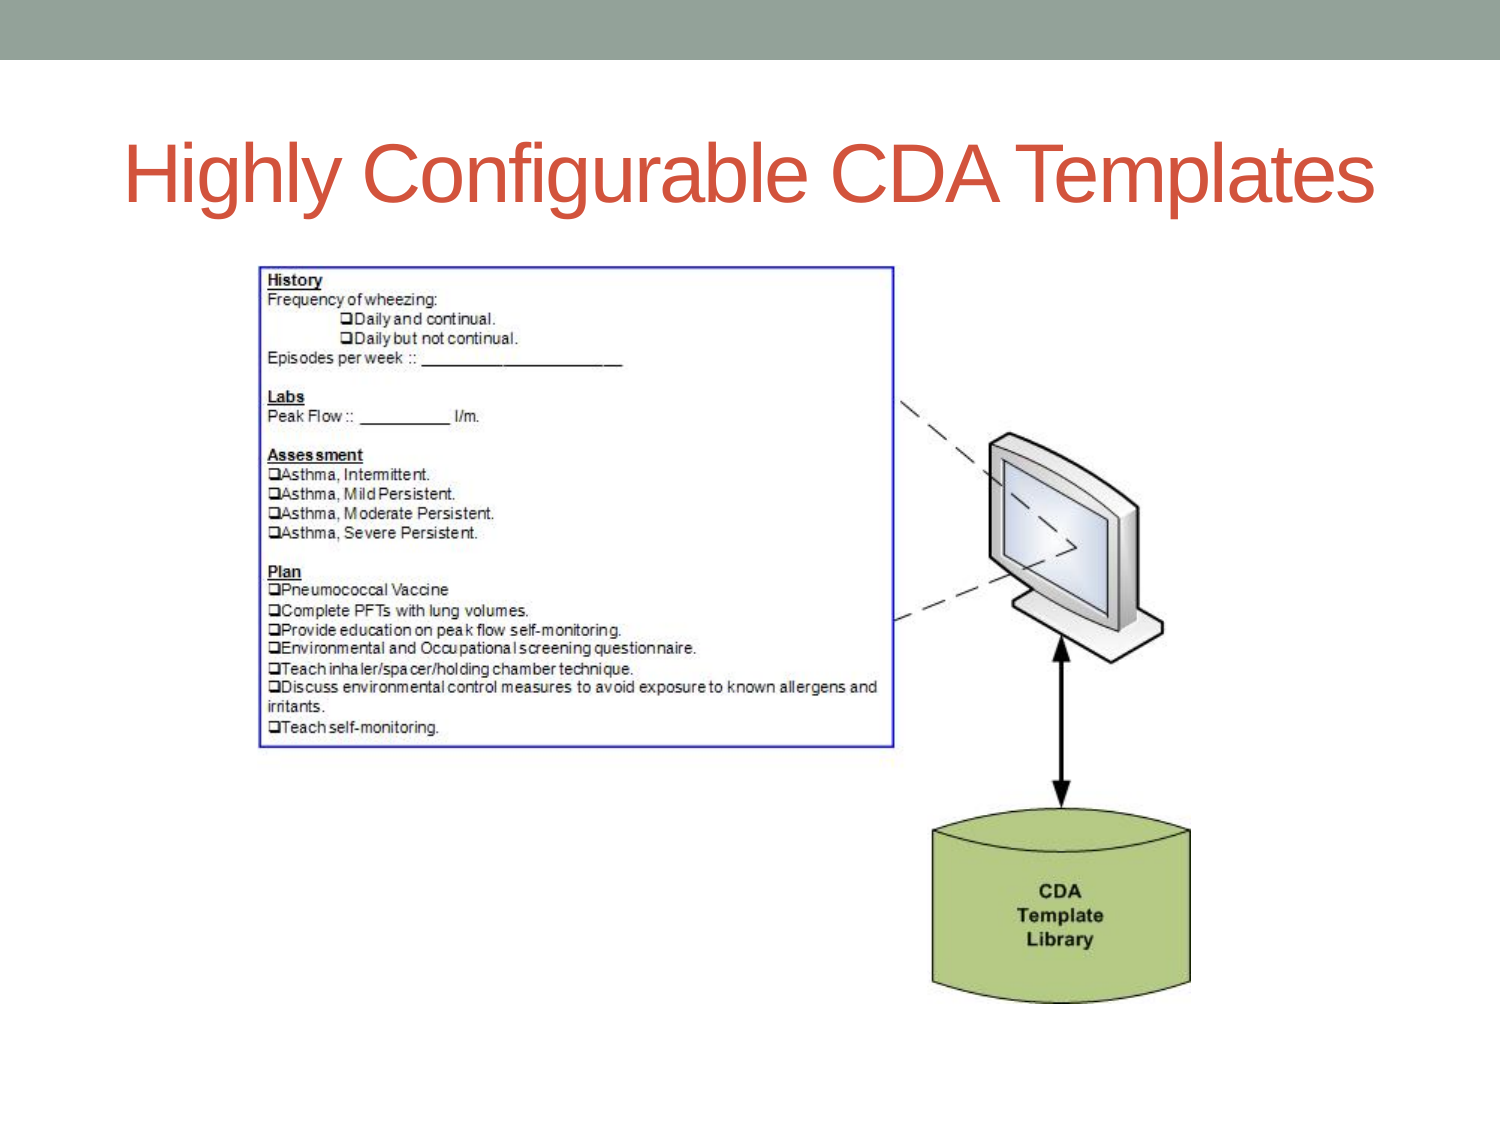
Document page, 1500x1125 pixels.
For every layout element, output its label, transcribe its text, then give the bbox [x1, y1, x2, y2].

picture [257, 265, 1191, 1005]
title Highly Configurable CDA Templates [75, 87, 1425, 250]
